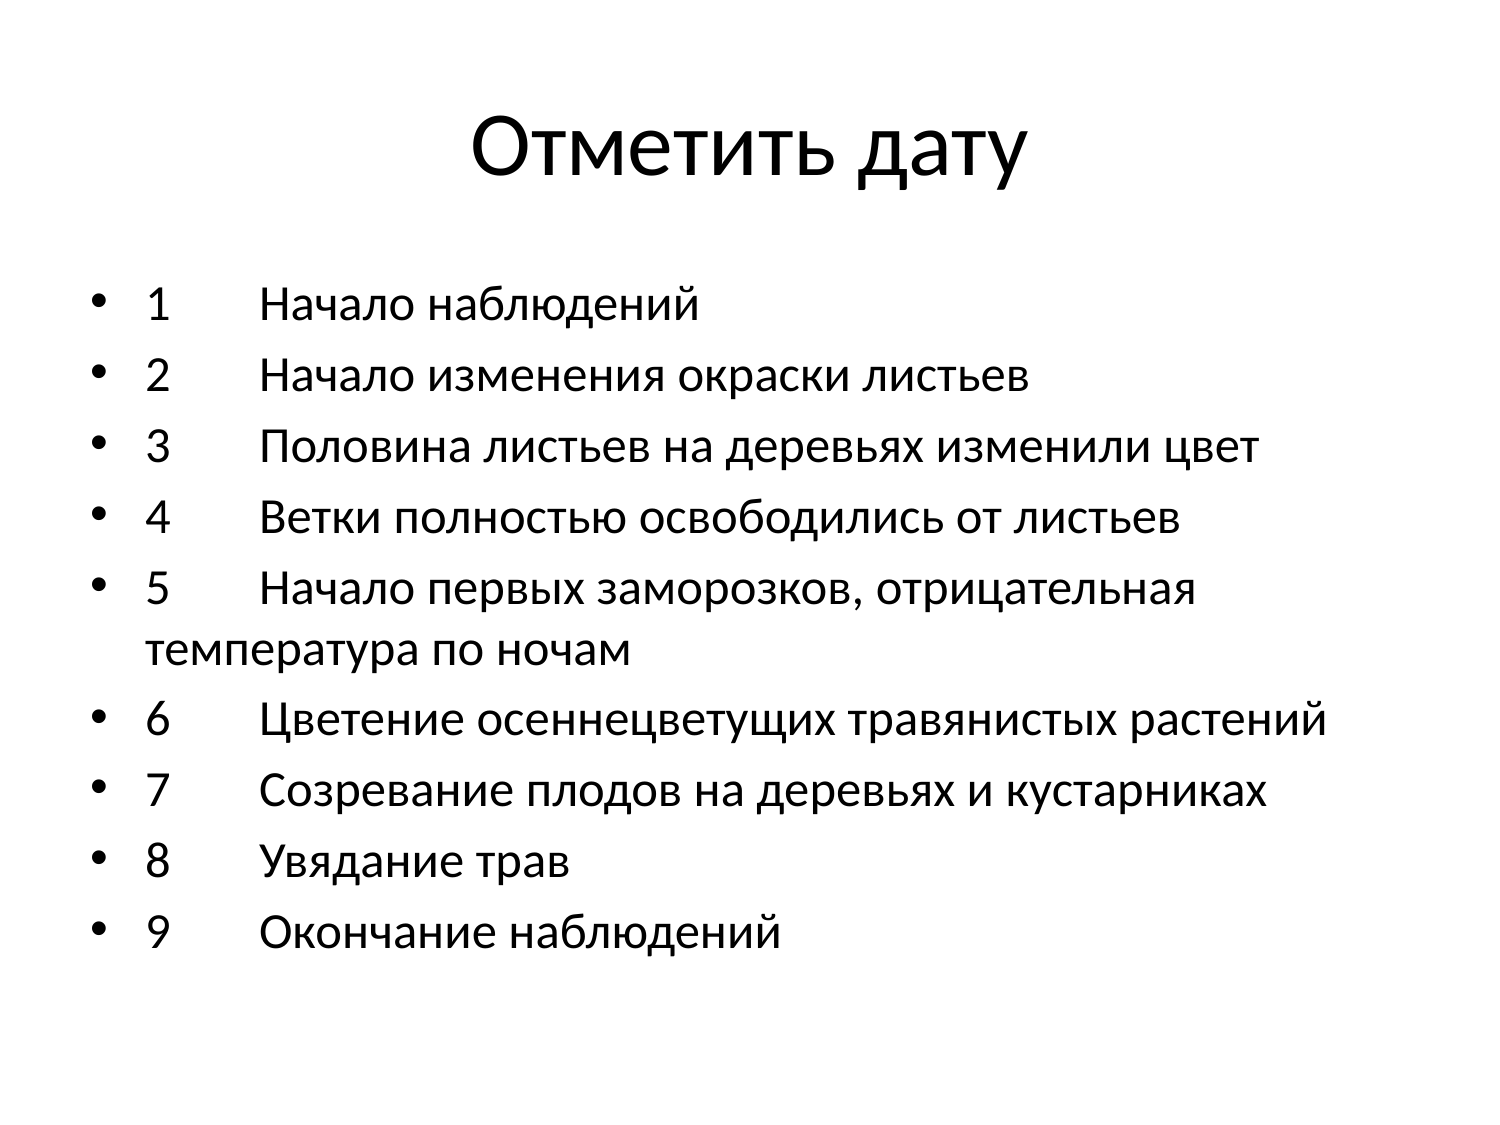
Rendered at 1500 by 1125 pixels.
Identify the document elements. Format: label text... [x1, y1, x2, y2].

list 1 Начало наблюдений 2 Начало изменения окраски листьев 3 Половина листьев на деревьях изменили цвет 4 Ветки полностью освободились от листьев 5 Начало первых заморозков, отрицательная температура по ночам 6 Цветение осеннецветущих травянистых растений 7 Созревание плодов на деревьях и кустарниках 8 Увядание трав 9 Окончание наблюдений [75, 262, 1425, 1005]
title Отметить дату [75, 45, 1425, 233]
